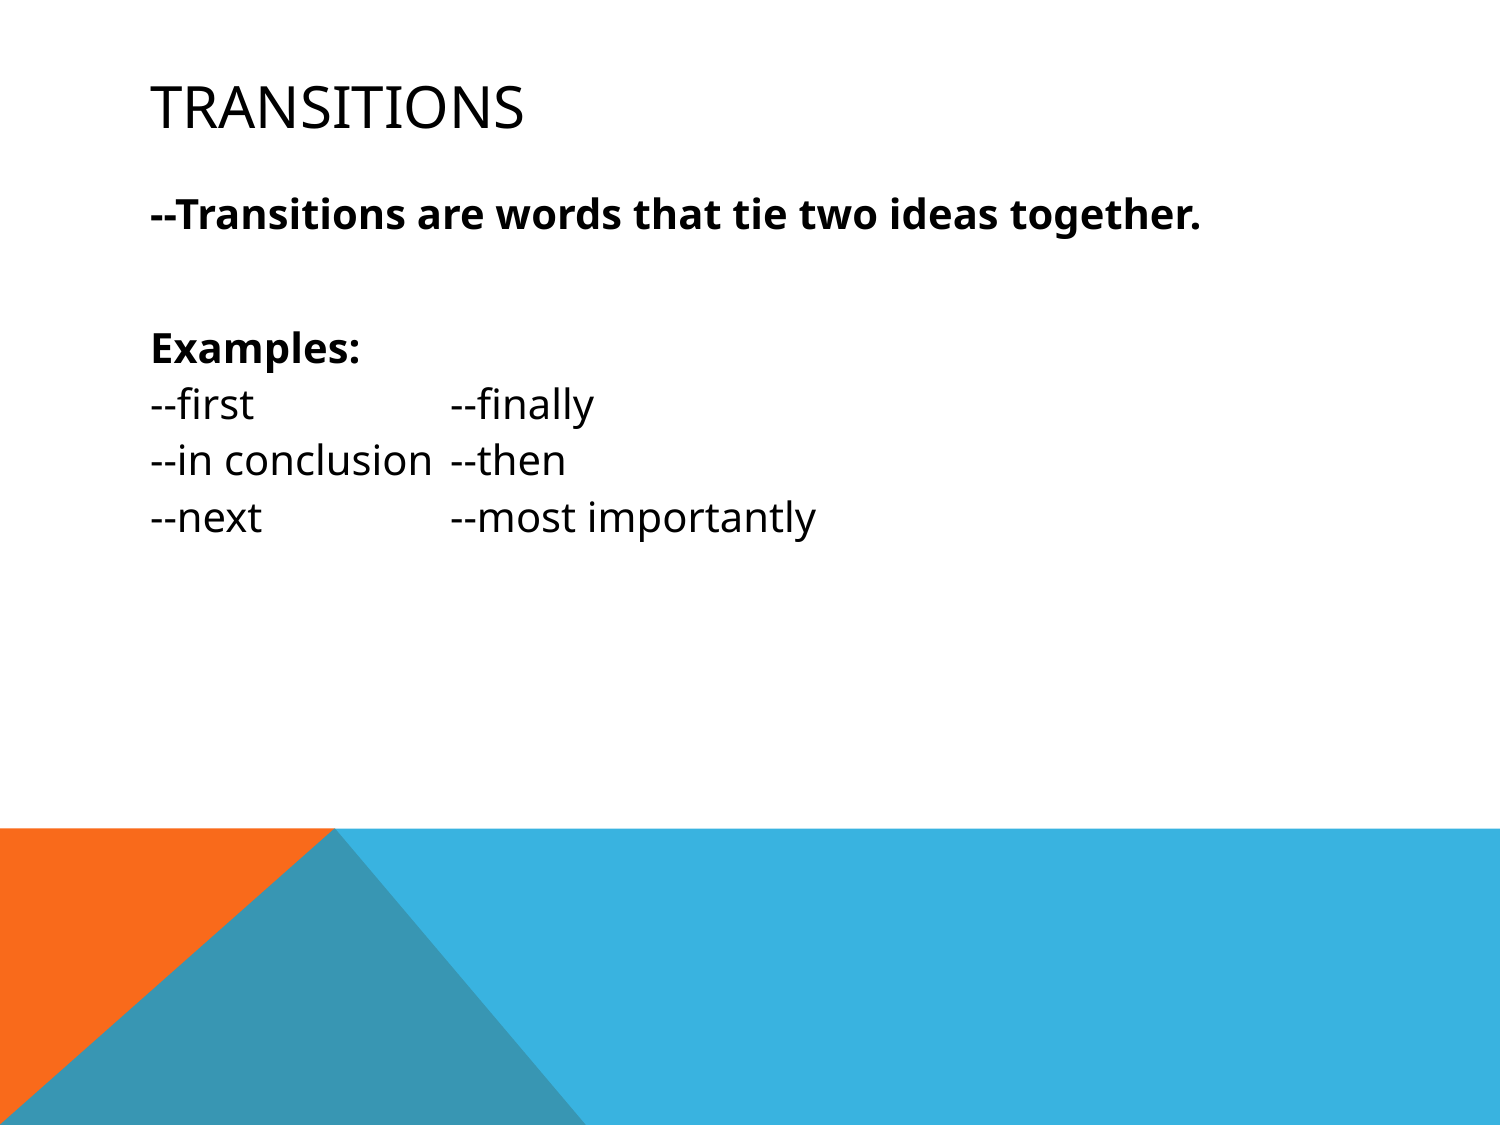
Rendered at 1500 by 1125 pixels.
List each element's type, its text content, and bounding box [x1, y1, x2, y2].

list --Transitions are words that tie two ideas together. Examples: --first --finally --in conclusion --then --next --most importantly [135, 180, 1369, 768]
title Transitions [135, 60, 1369, 150]
